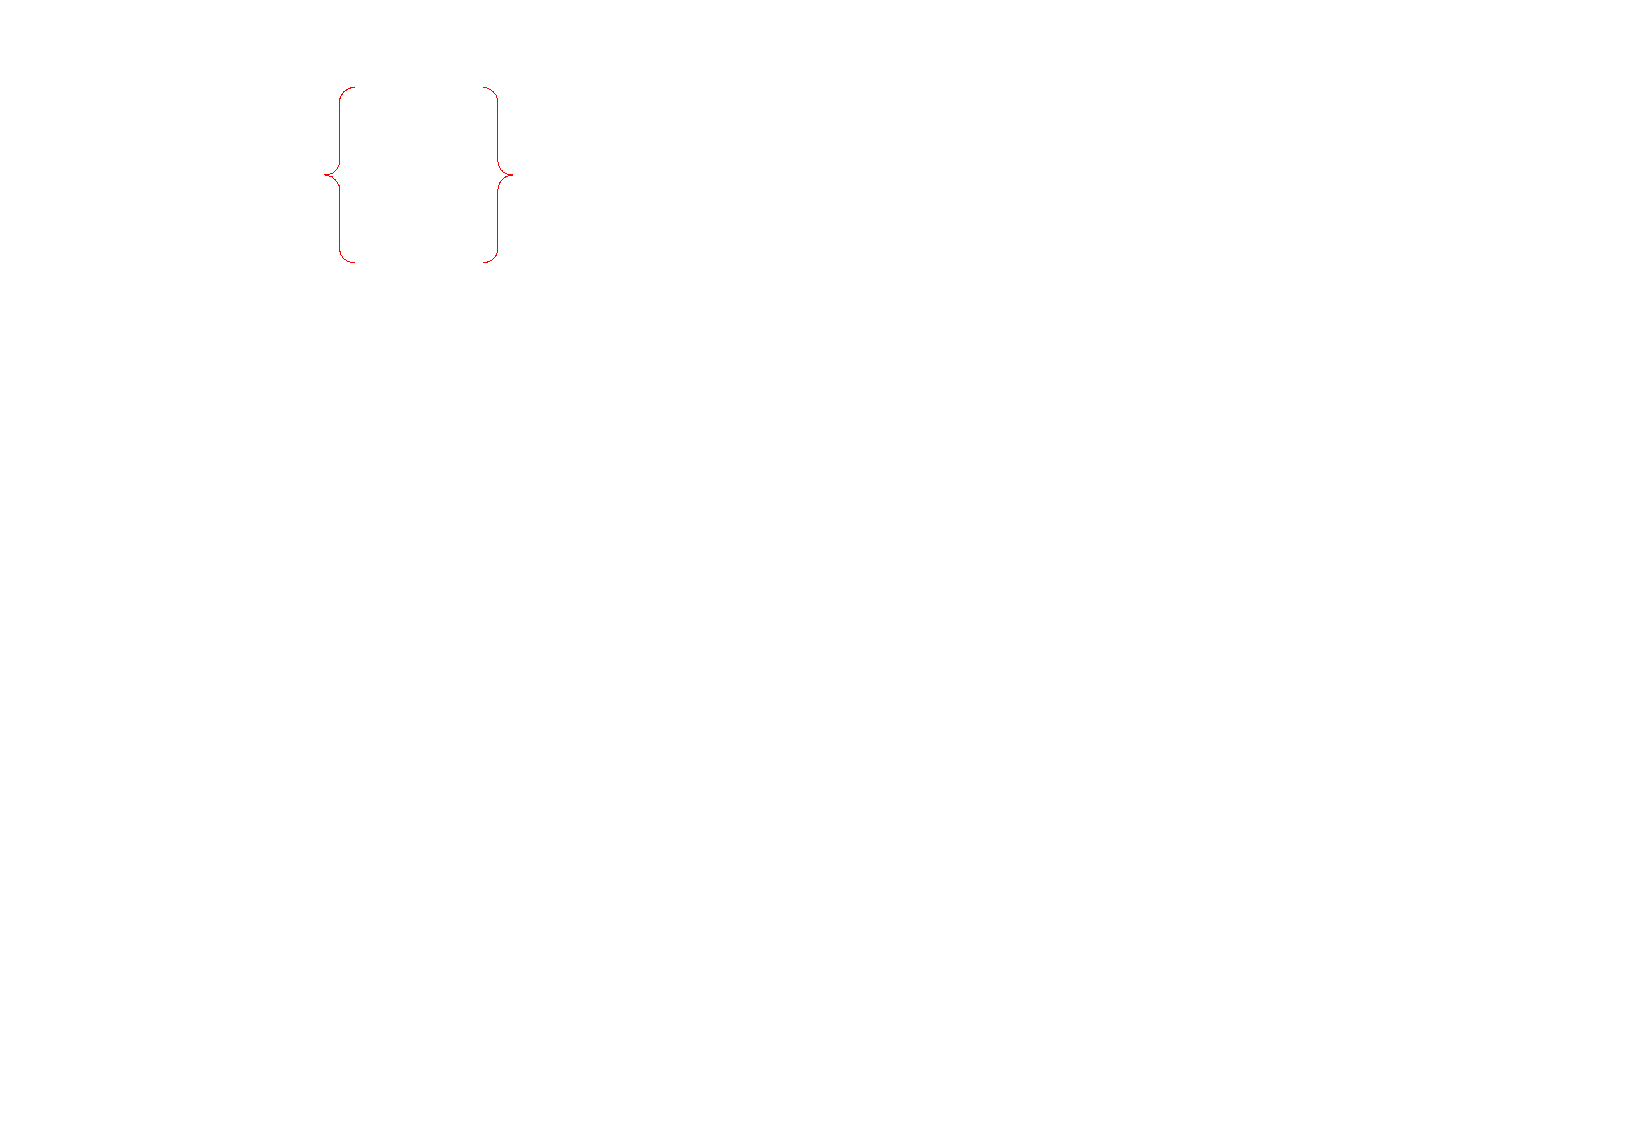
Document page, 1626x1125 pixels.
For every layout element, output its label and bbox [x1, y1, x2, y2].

text_box [324, 87, 513, 263]
